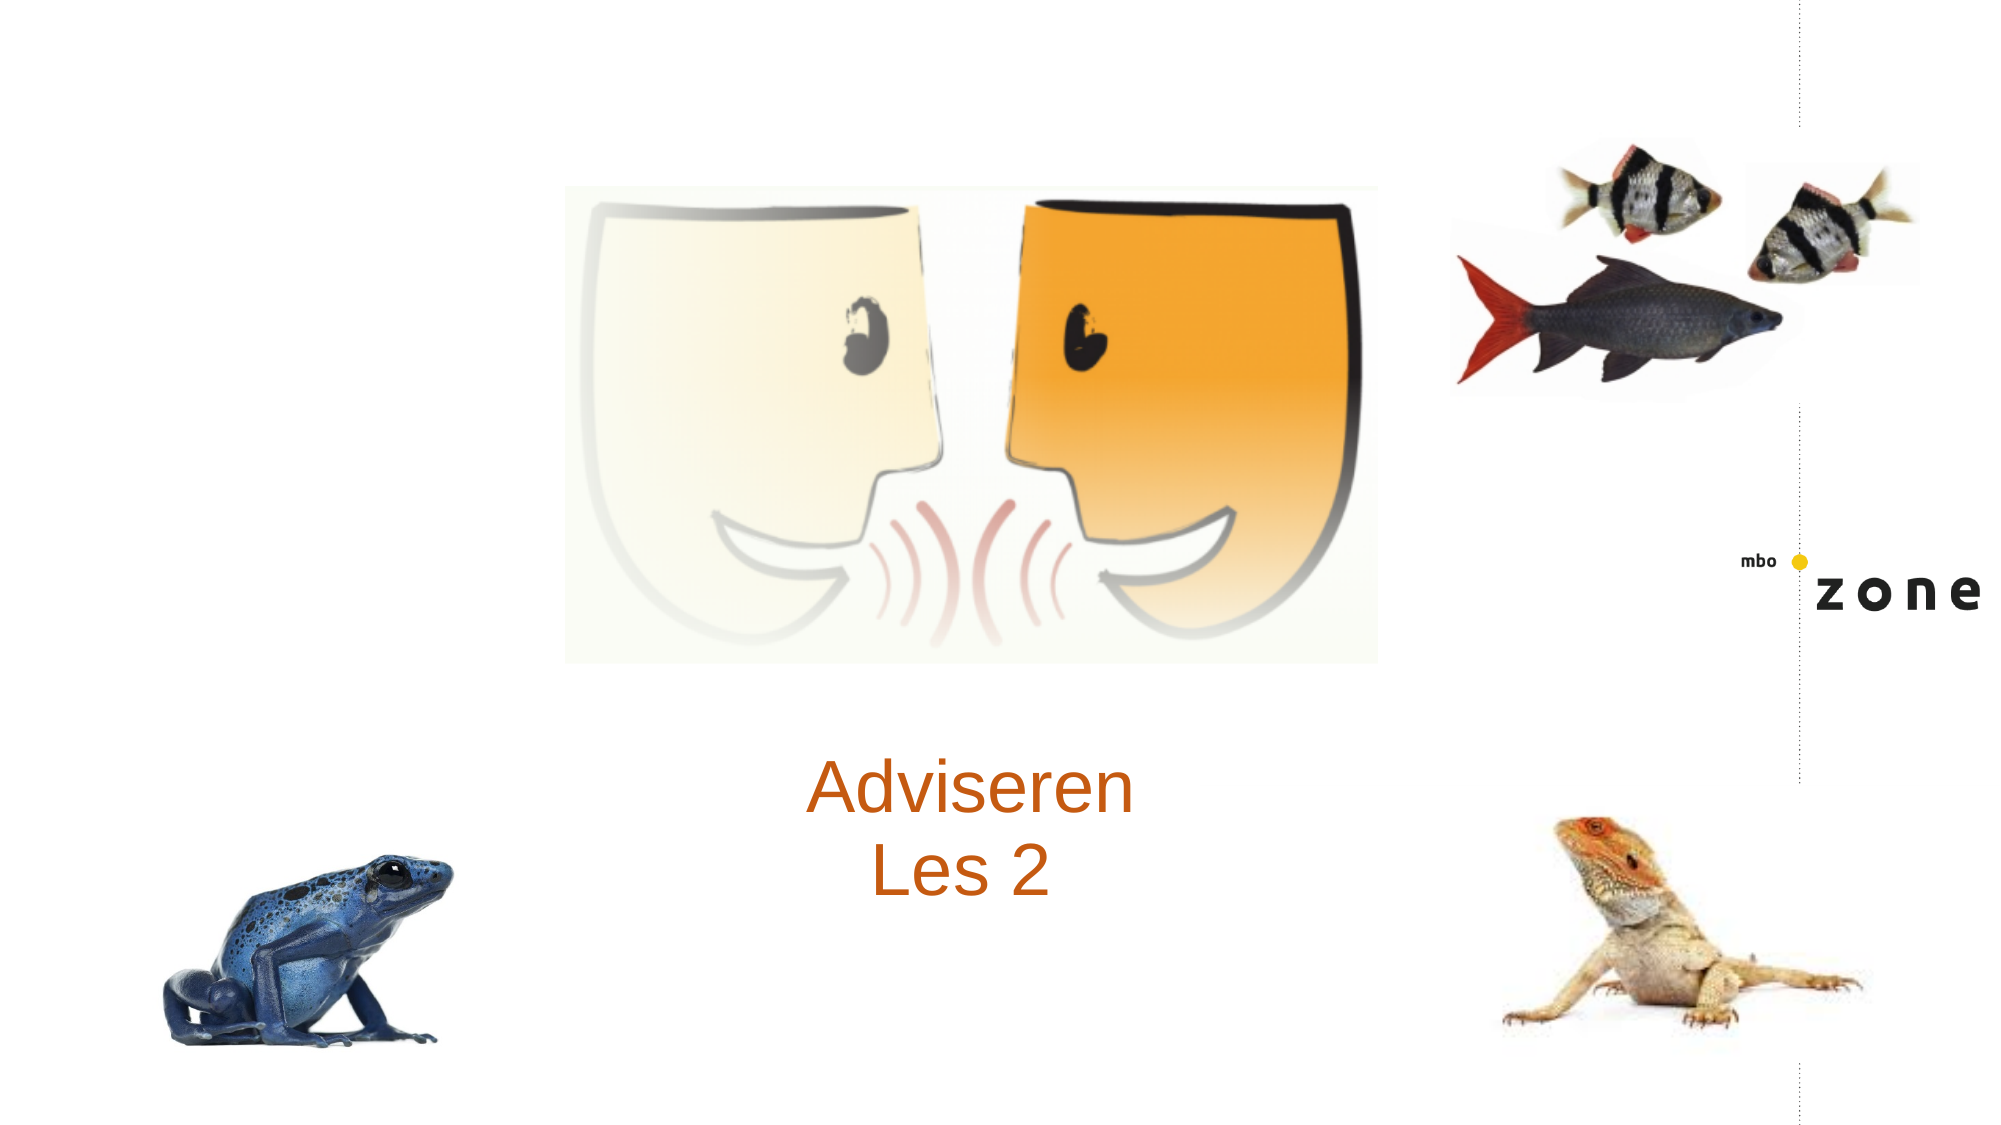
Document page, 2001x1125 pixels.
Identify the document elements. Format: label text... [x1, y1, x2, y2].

picture [1199, 0, 2001, 1125]
picture [130, 843, 474, 1061]
picture [565, 186, 1378, 667]
list Adviseren Les 2 dracht en geboorte [336, 580, 1607, 998]
